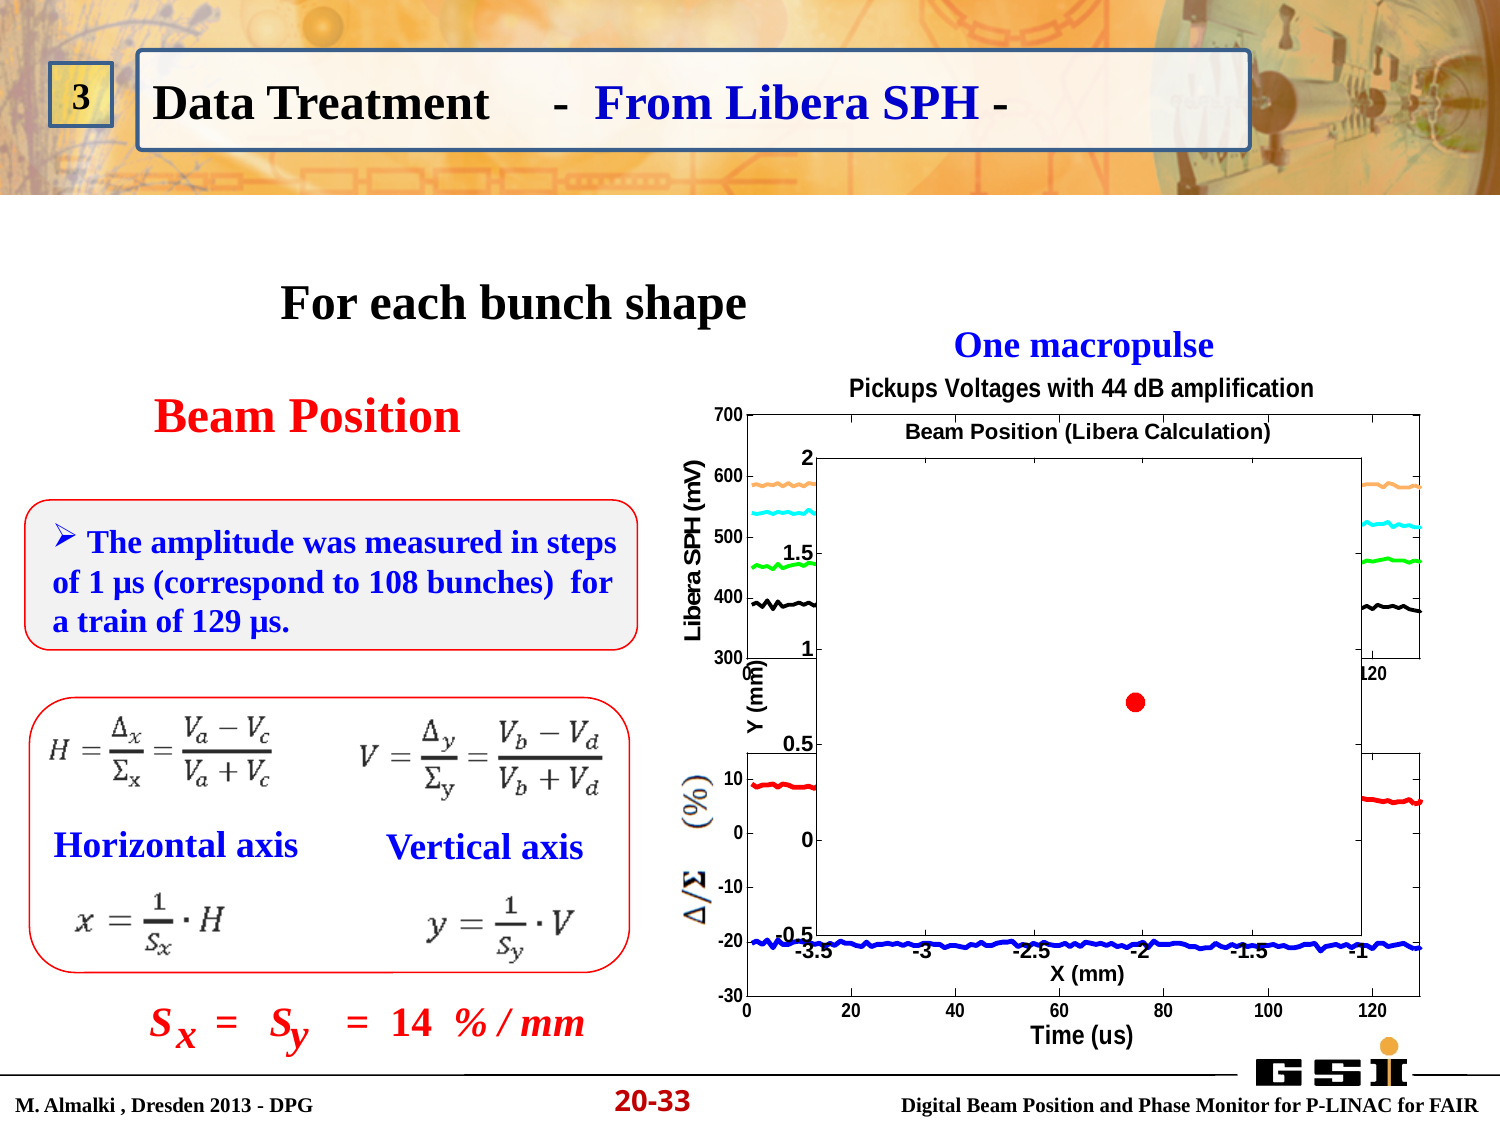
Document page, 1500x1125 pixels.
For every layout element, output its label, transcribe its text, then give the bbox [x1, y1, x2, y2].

text_box M. Almalki , Dresden 2013 - DPG Digital Beam Position and Phase Monitor for P-LINAC for FAIR [0, 1092, 1494, 1125]
picture [12, 692, 643, 986]
picture [622, 413, 1429, 1001]
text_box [0, 0, 1500, 1086]
